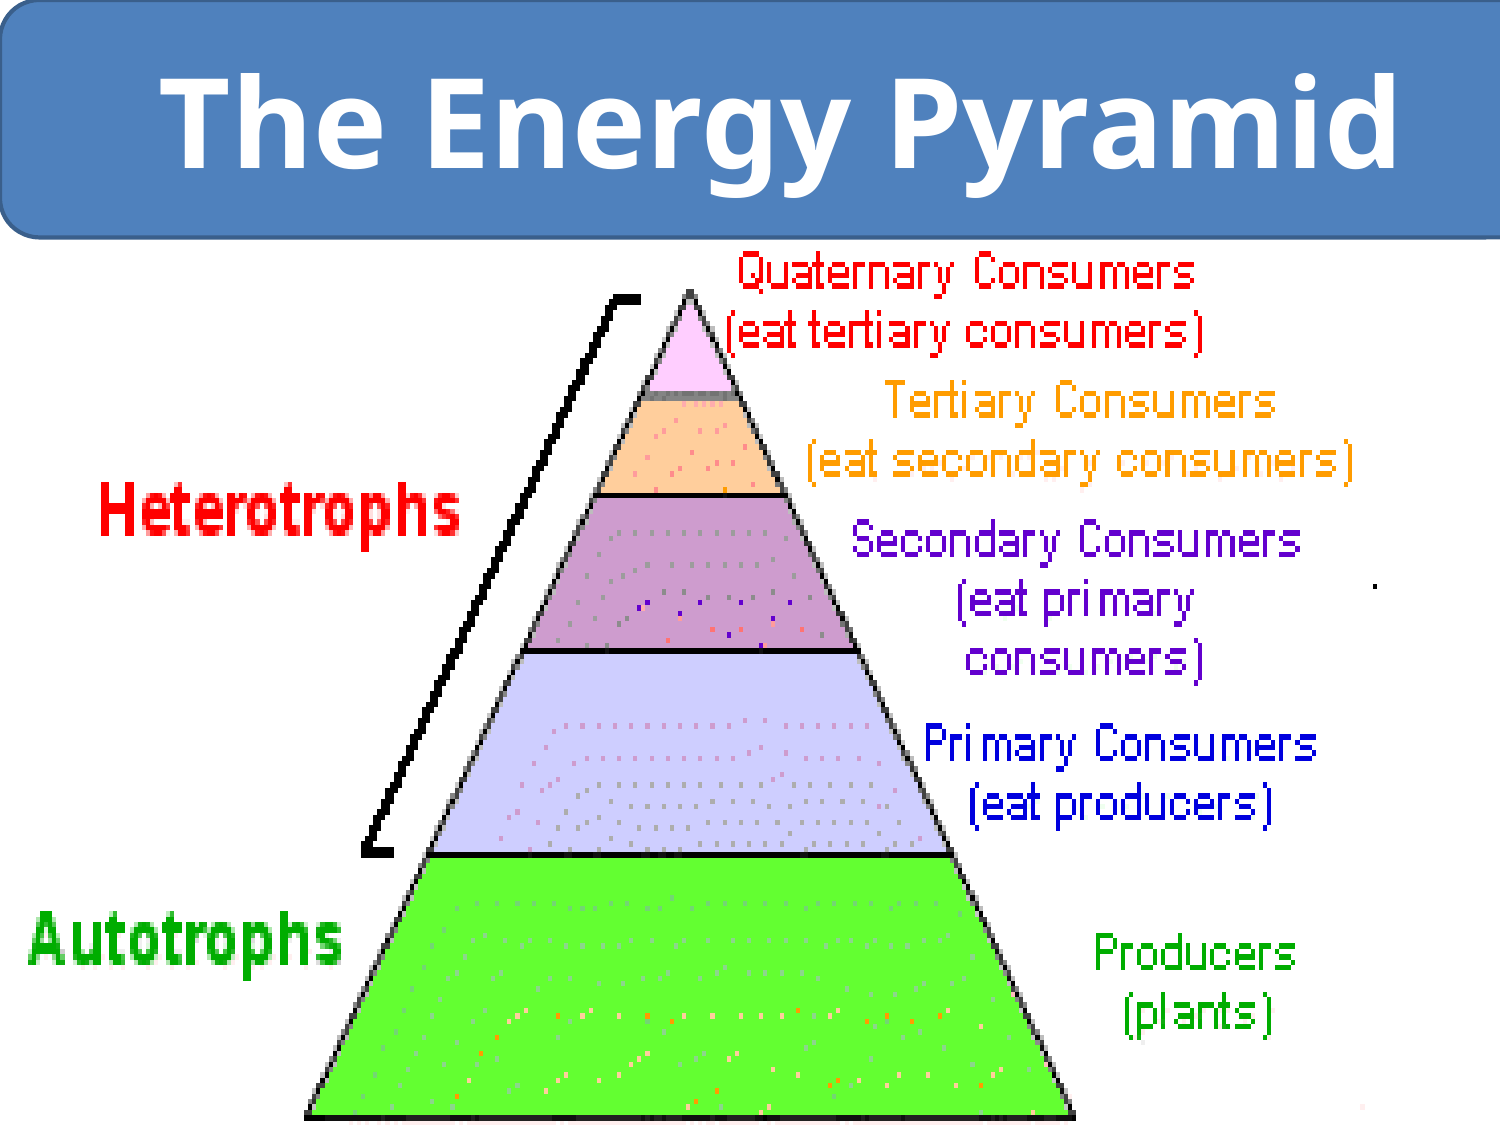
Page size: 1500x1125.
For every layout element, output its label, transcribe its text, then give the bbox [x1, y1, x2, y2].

text_box The Energy Pyramid [0, 0, 1500, 35]
picture [0, 37, 1500, 1125]
